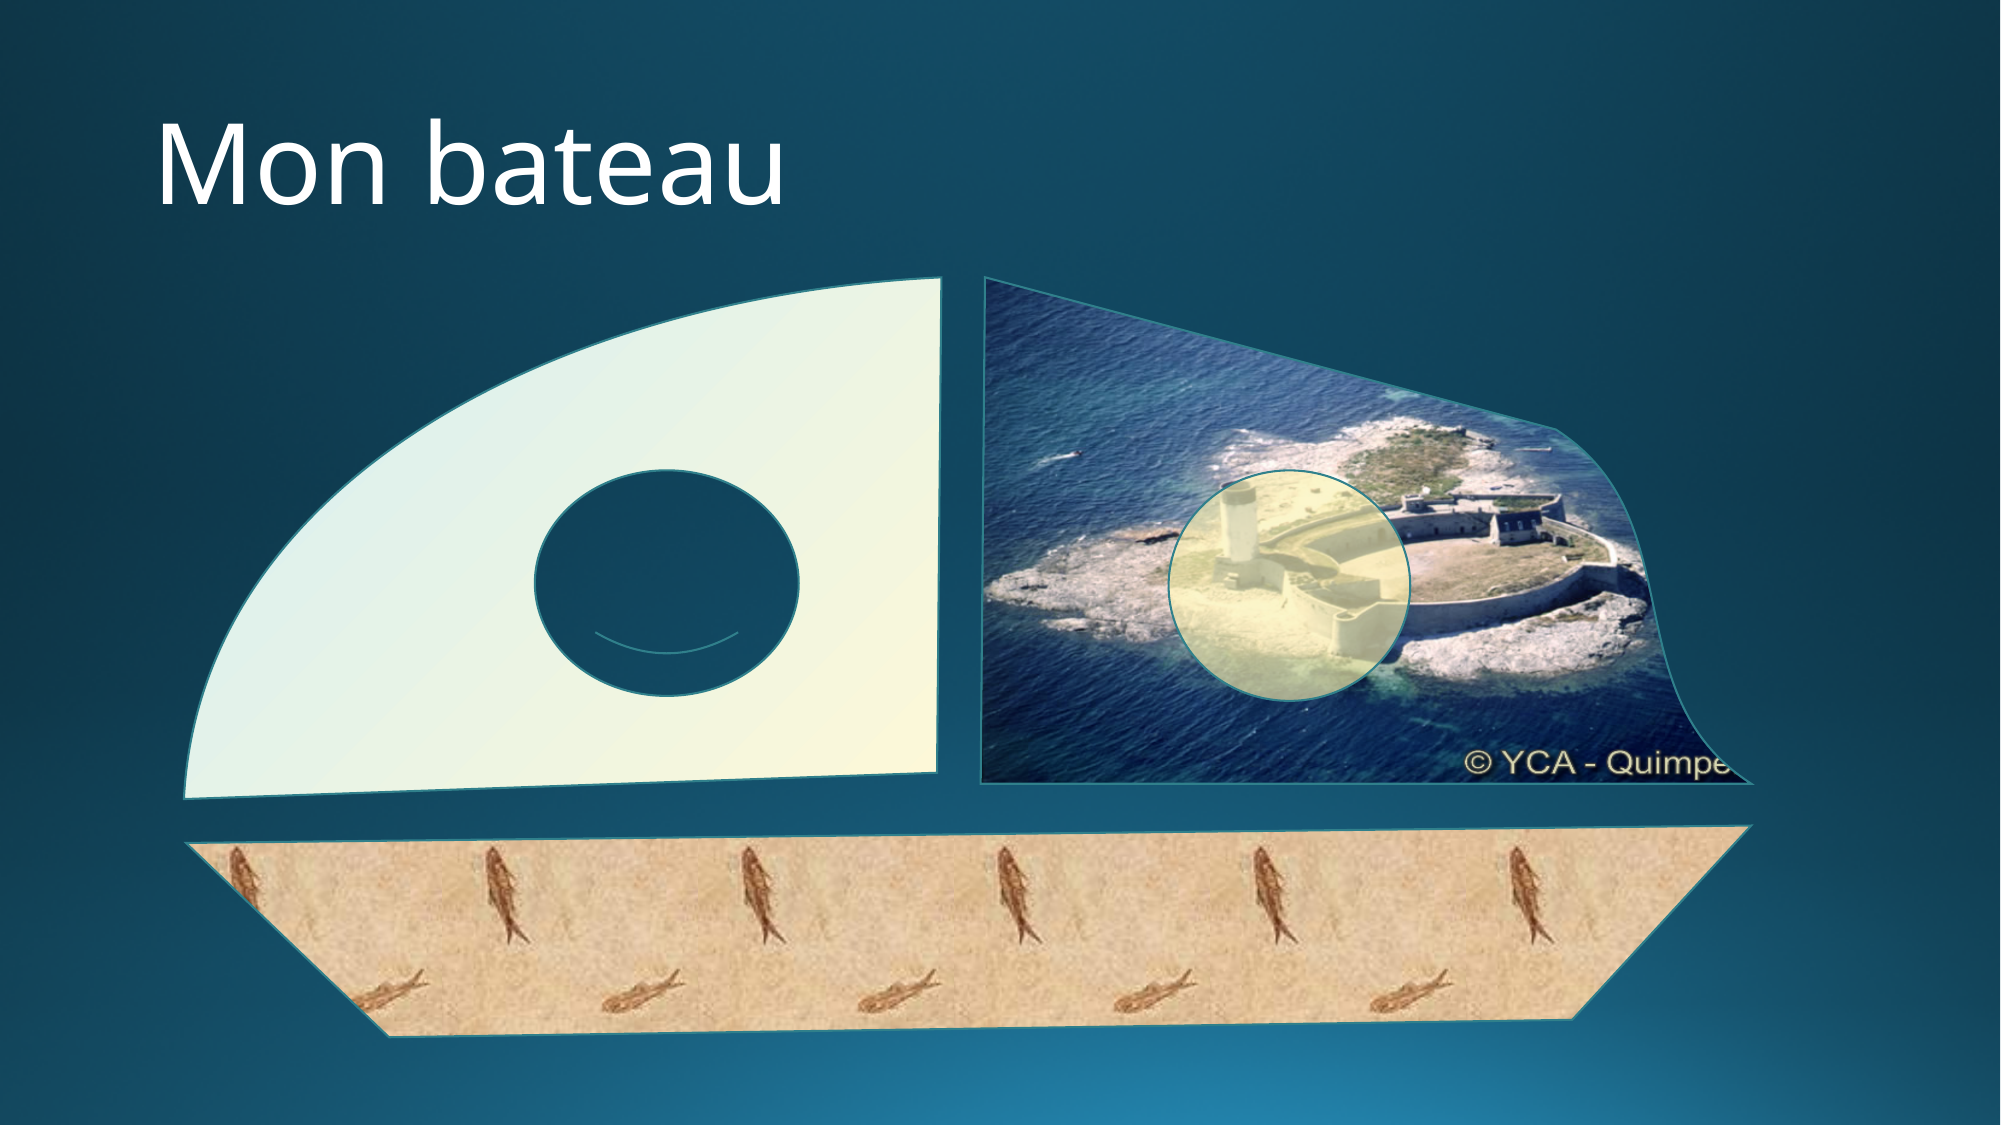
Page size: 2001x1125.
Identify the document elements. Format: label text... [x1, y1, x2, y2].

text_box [183, 277, 1752, 1038]
picture [0, 0, 2001, 1125]
title Mon bateau [137, 59, 1863, 278]
